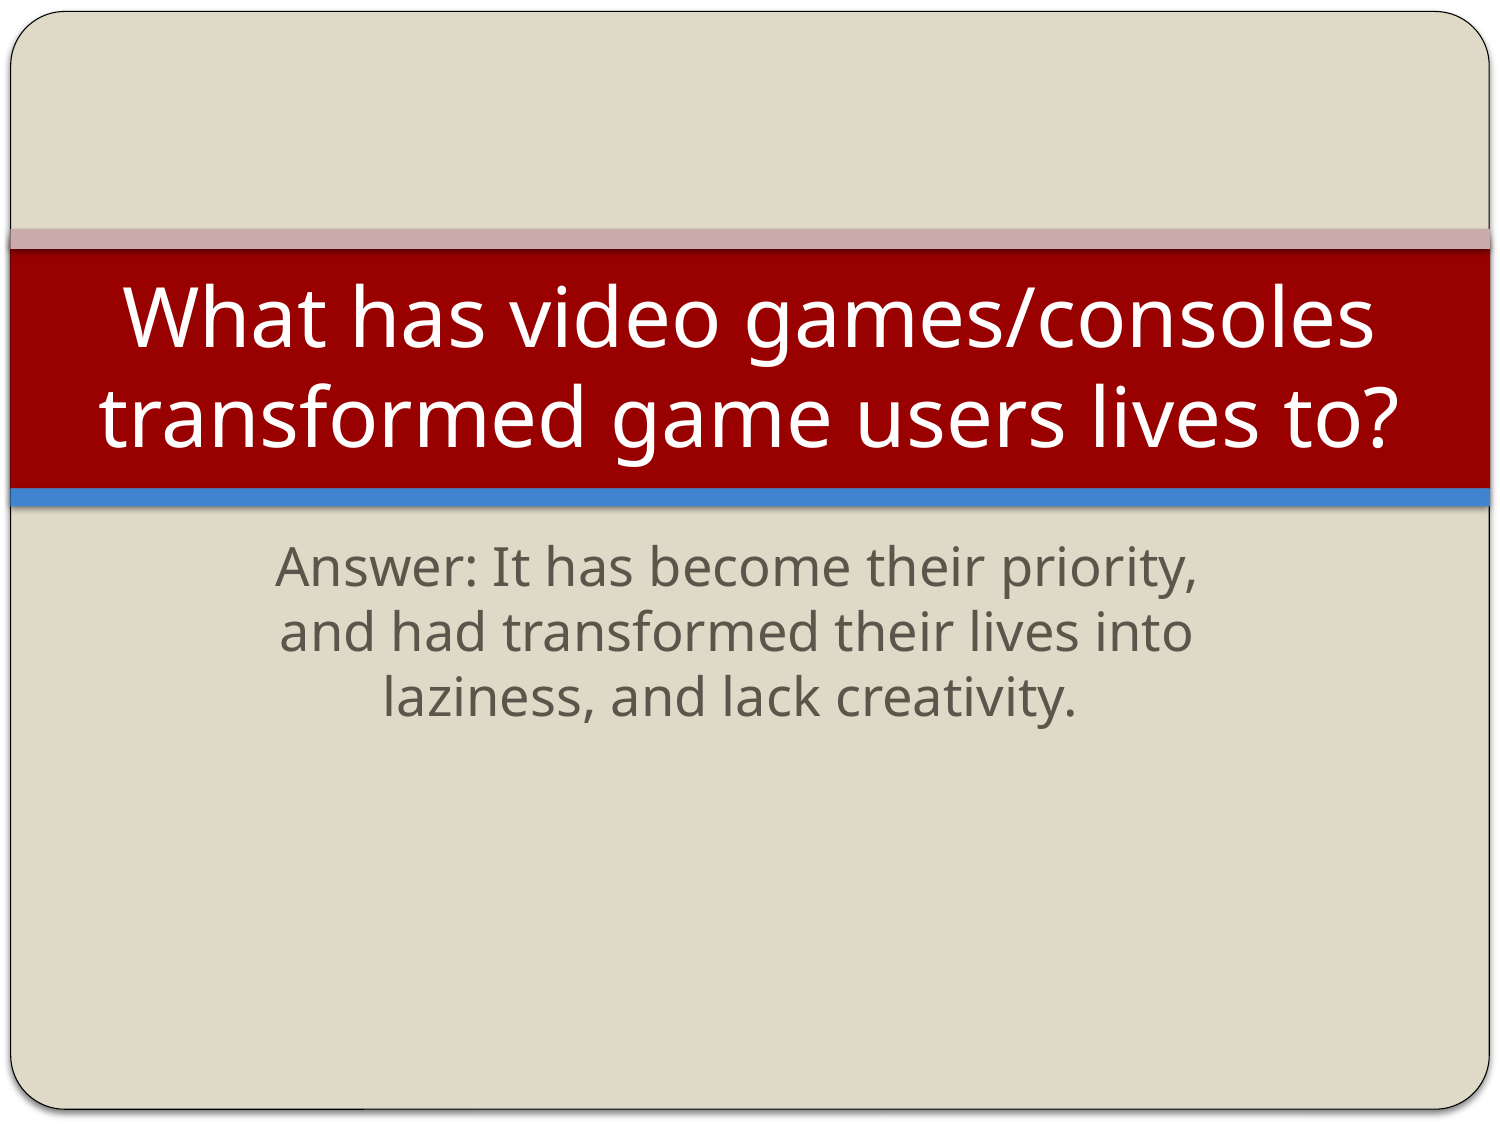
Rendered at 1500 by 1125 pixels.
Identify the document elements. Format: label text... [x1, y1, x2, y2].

title What has video games/consoles transformed game users lives to? [75, 247, 1425, 489]
subtitle Answer: It has become their priority, and had transformed their lives into laziness, and lack creativity. [212, 525, 1263, 788]
